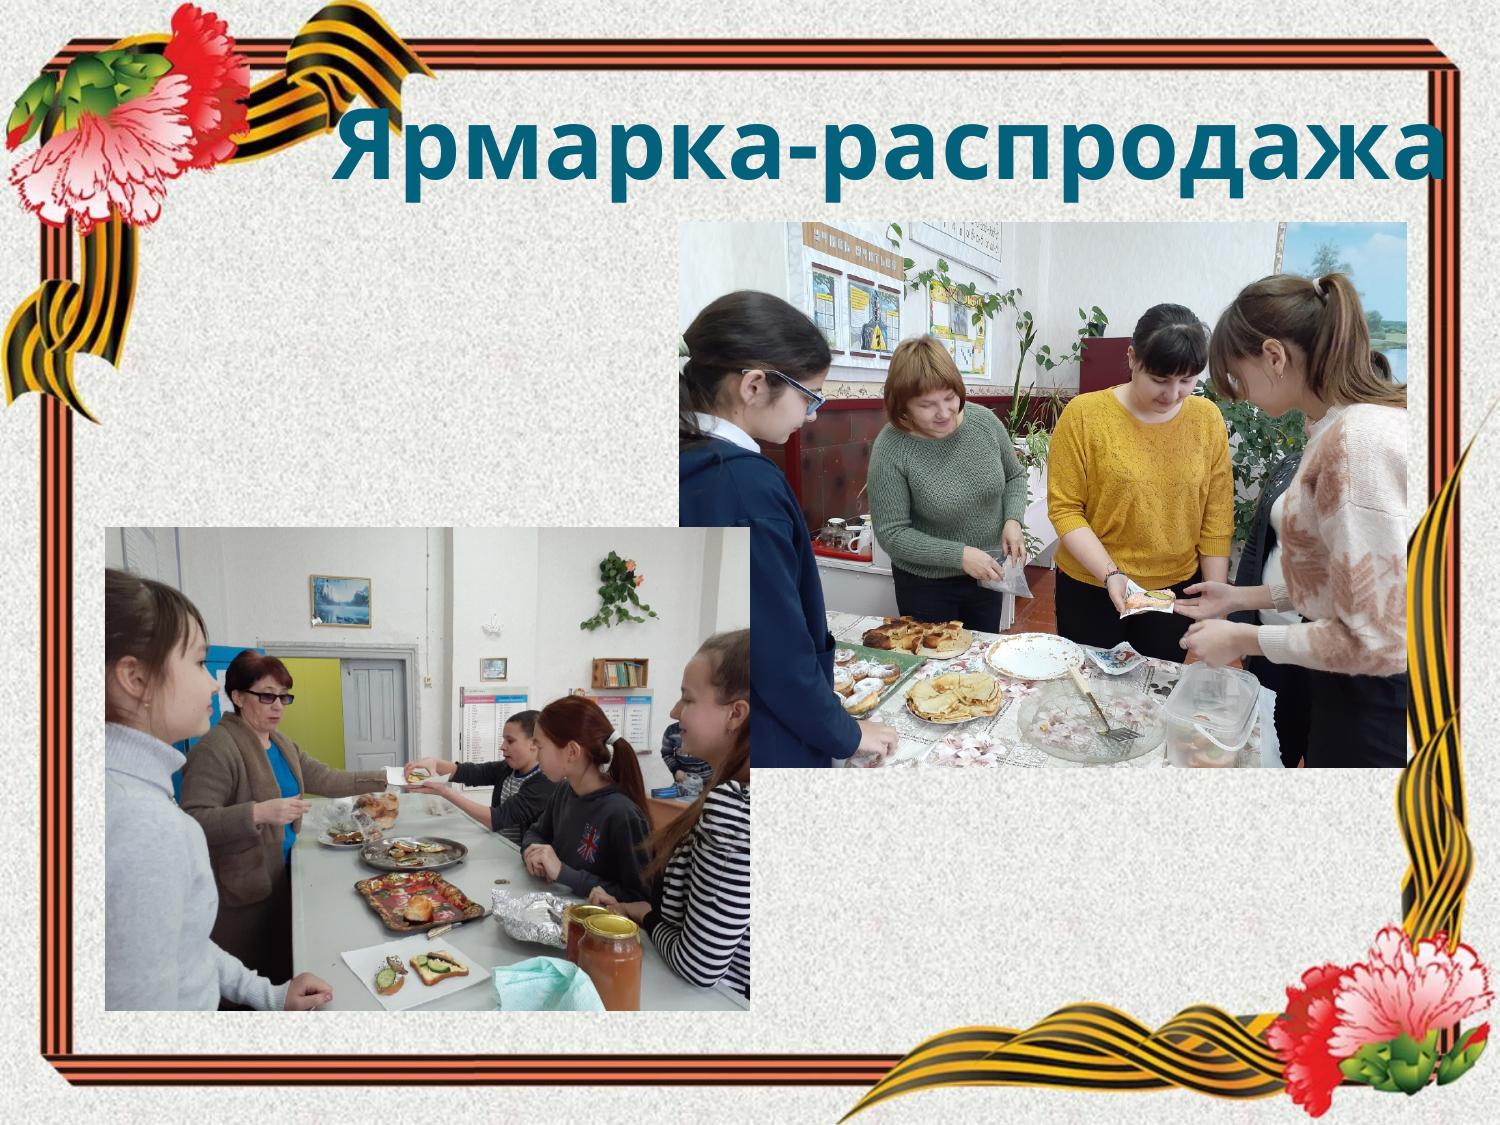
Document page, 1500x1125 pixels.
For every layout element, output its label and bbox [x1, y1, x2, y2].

list [679, 222, 1407, 768]
picture [0, 0, 1500, 1125]
